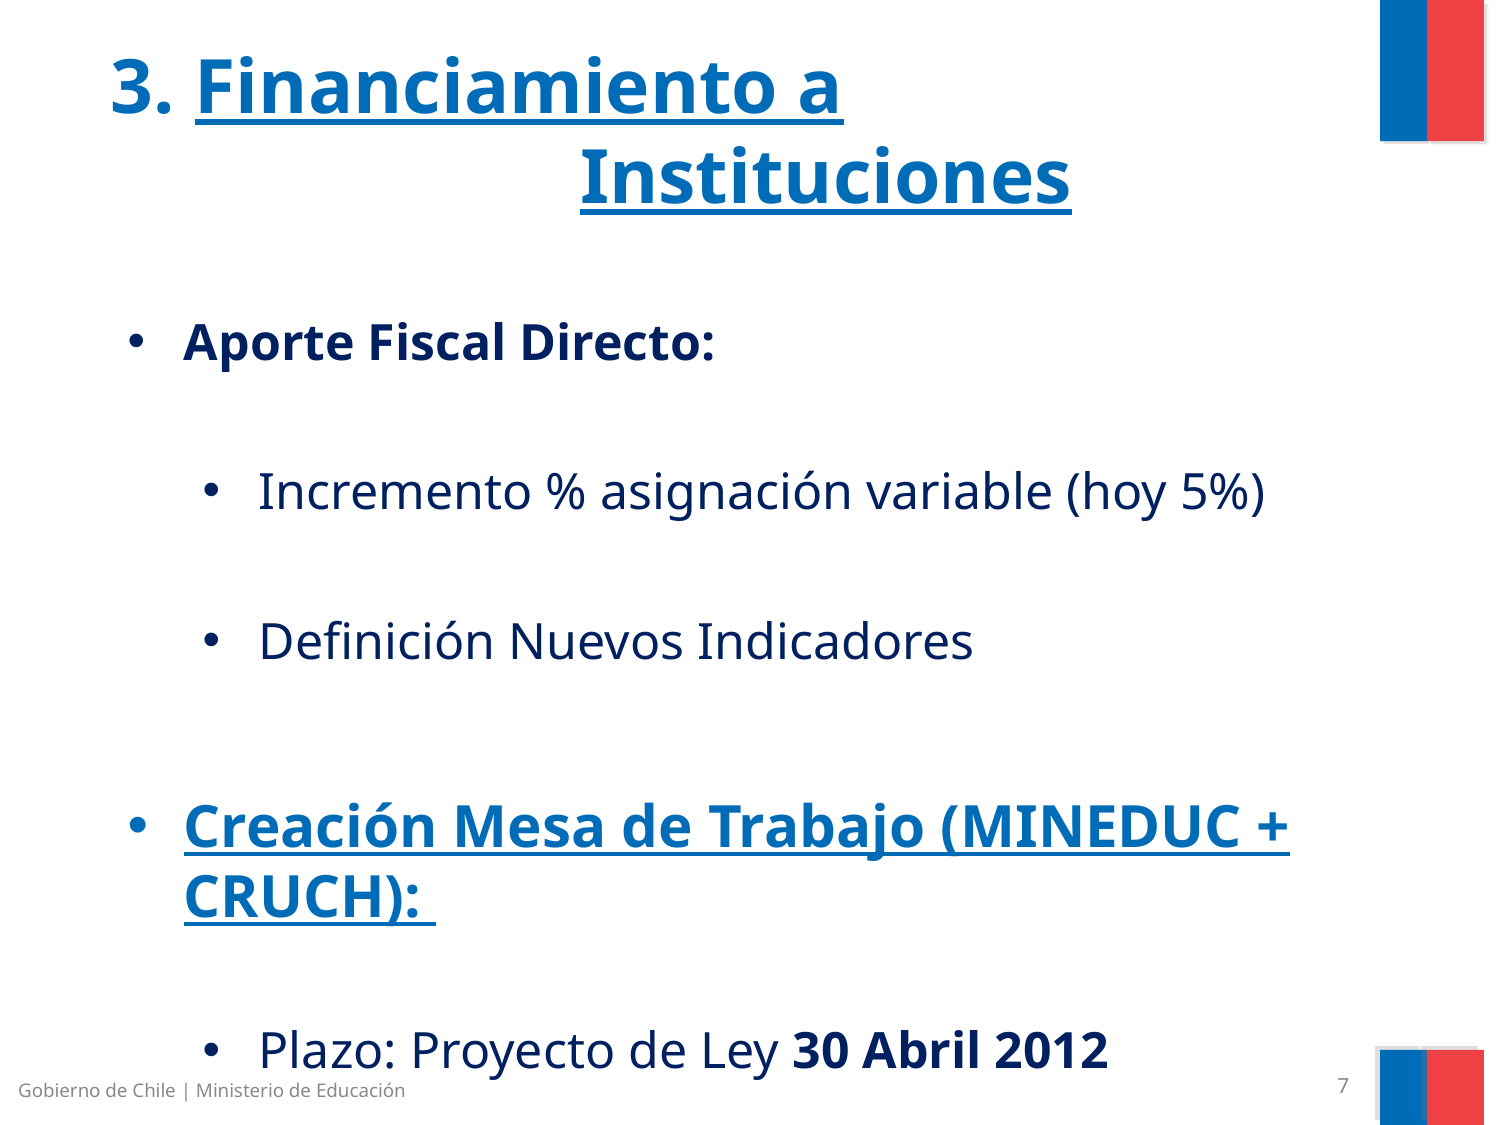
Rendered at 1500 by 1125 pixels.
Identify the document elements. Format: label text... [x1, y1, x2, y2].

footer Gobierno de Chile | Ministerio de Educación [3, 1070, 479, 1112]
slide_number 7 [1014, 1070, 1365, 1103]
list Aporte Fiscal Directo: Incremento % asignación variable (hoy 5%) Definición Nuevos Indicadores Creación Mesa de Trabajo (MINEDUC + CRUCH): Plazo: Proyecto de Ley 30 Abril 2012 [46, 302, 1389, 913]
title 3. Financiamiento a Instituciones [95, 30, 1436, 219]
